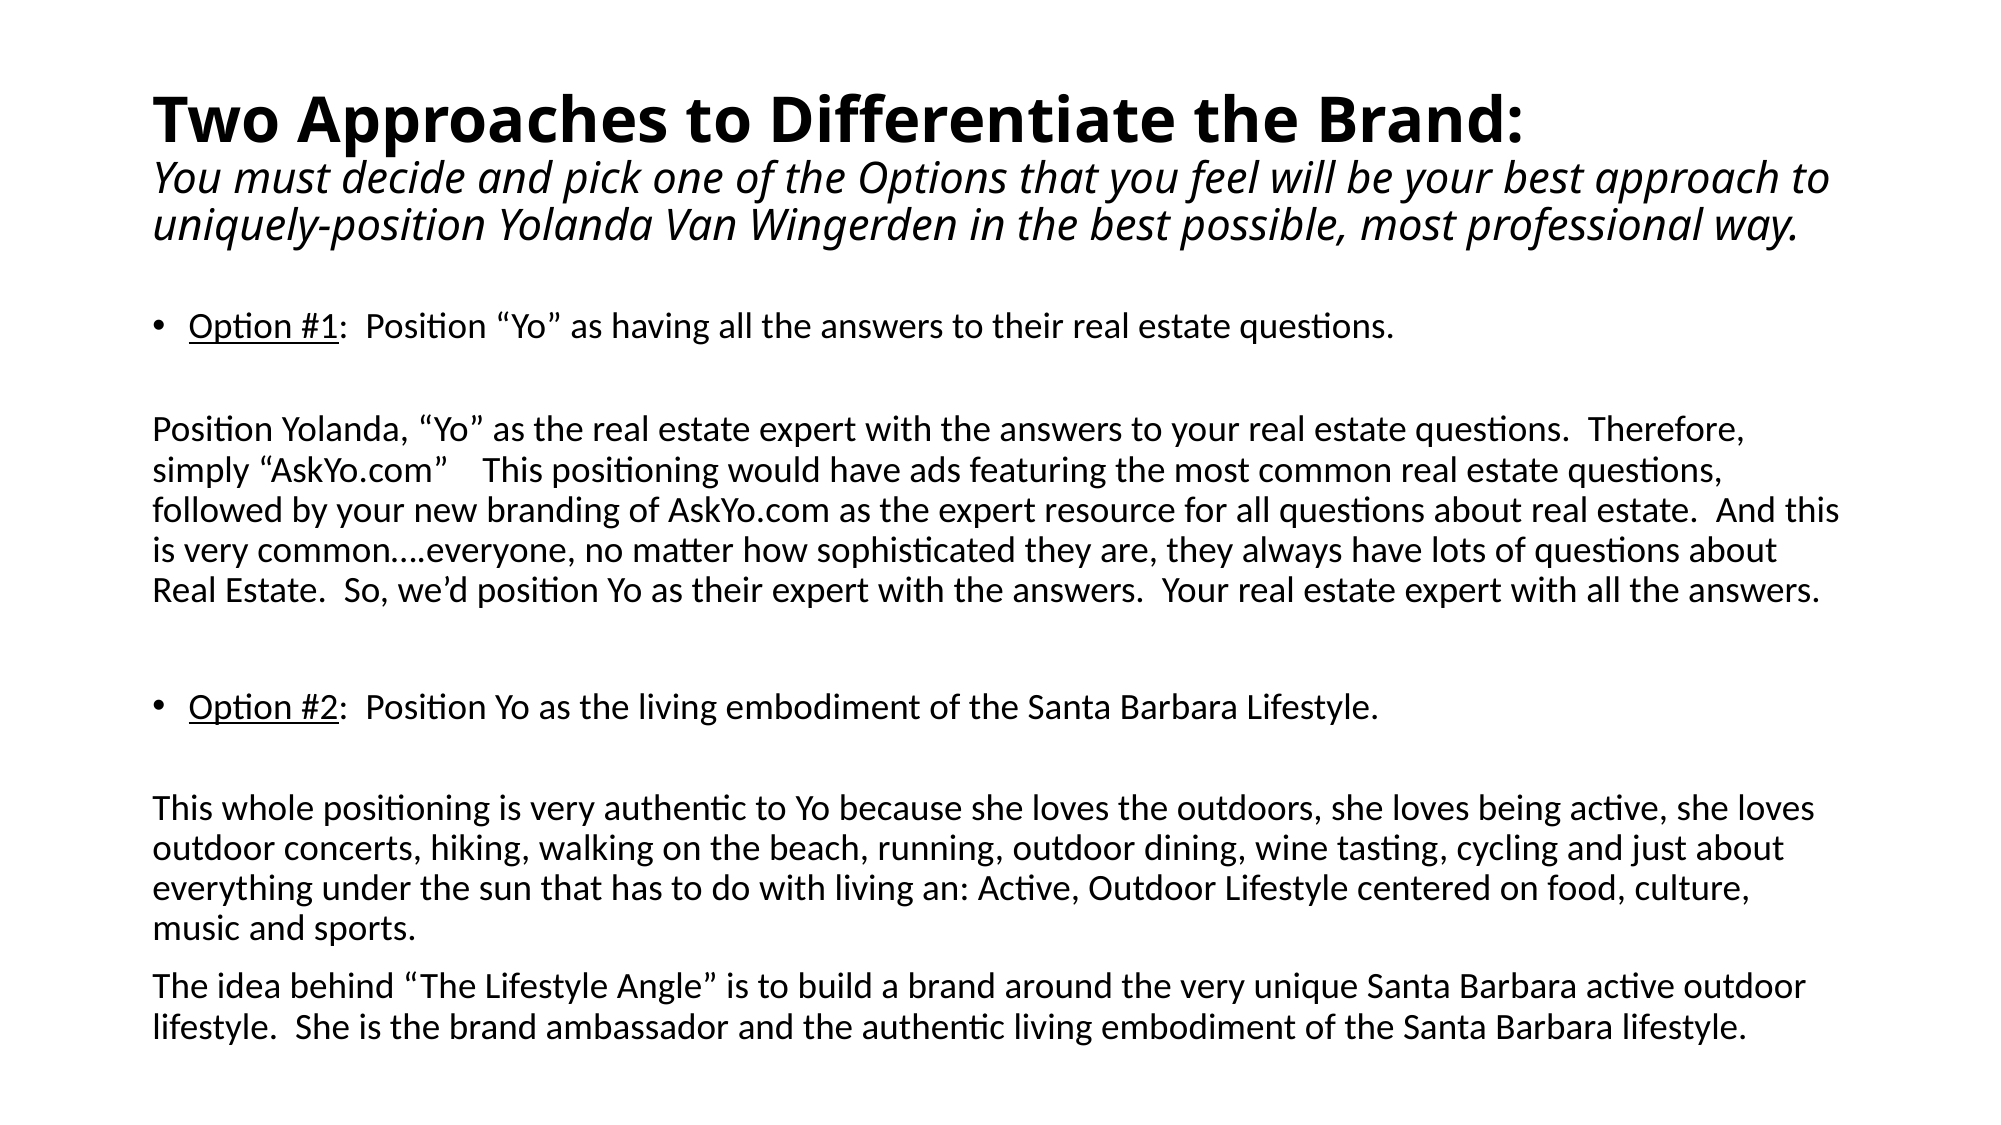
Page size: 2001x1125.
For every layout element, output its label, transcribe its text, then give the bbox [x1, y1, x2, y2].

list Option #1: Position “Yo” as having all the answers to their real estate questions. Position Yolanda, “Yo” as the real estate expert with the answers to your real estate questions. Therefore, simply “AskYo.com” This positioning would have ads featuring the most common real estate questions, followed by your new branding of AskYo.com as the expert resource for all questions about real estate. And this is very common….everyone, no matter how sophisticated they are, they always have lots of questions about Real Estate. So, we’d position Yo as their expert with the answers. Your real estate expert with all the answers. Option #2: Position Yo as the living embodiment of the Santa Barbara Lifestyle. This whole positioning is very authentic to Yo because she loves the outdoors, she loves being active, she loves outdoor concerts, hiking, walking on the beach, running, outdoor dining, wine tasting, cycling and just about everything under the sun that has to do with living an: Active, Outdoor Lifestyle centered on food, culture, music and sports. The idea behind “The Lifestyle Angle” is to build a brand around the very unique Santa Barbara active outdoor lifestyle. She is the brand ambassador and the authentic living embodiment of the Santa Barbara lifestyle. [137, 299, 1863, 1075]
title Two Approaches to Differentiate the Brand: You must decide and pick one of the Options that you feel will be your best approach to uniquely-position Yolanda Van Wingerden in the best possible, most professional way. [137, 59, 1863, 278]
